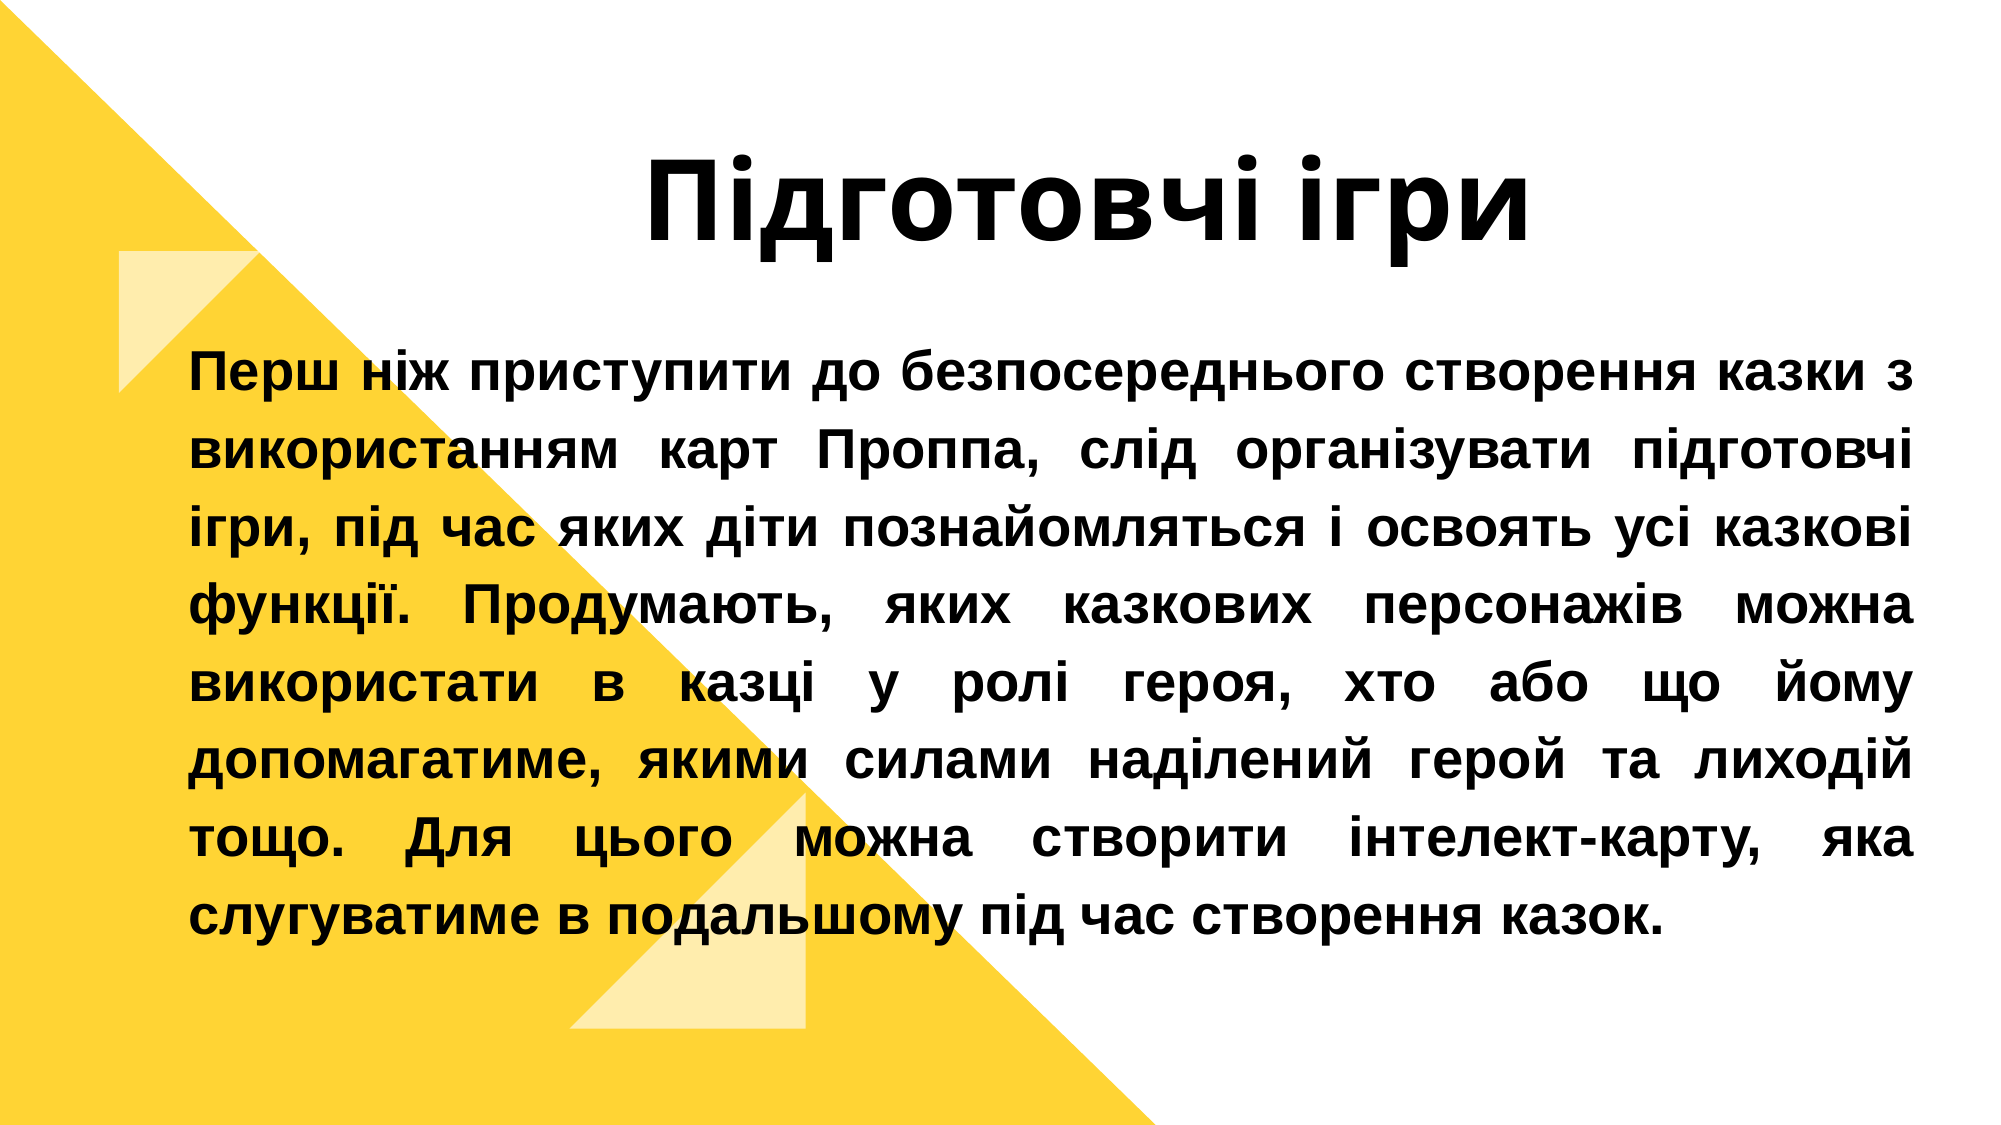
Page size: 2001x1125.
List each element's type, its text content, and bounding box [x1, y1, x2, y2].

text_box Підготовчі ігри [235, 86, 1941, 304]
text_box Перш ніж приступити до безпосереднього створення казки з використанням карт Проппа, слід організувати підготовчі ігри, під час яких діти познайомляться і освоять усі казкові функції. Продумають, яких казкових персонажів можна використати в казці у ролі героя, хто або що йому допомагатиме, якими силами наділений герой та лиходій тощо. Для цього можна створити інтелект-карту, яка слугуватиме в подальшому під час створення казок. [173, 317, 1930, 994]
